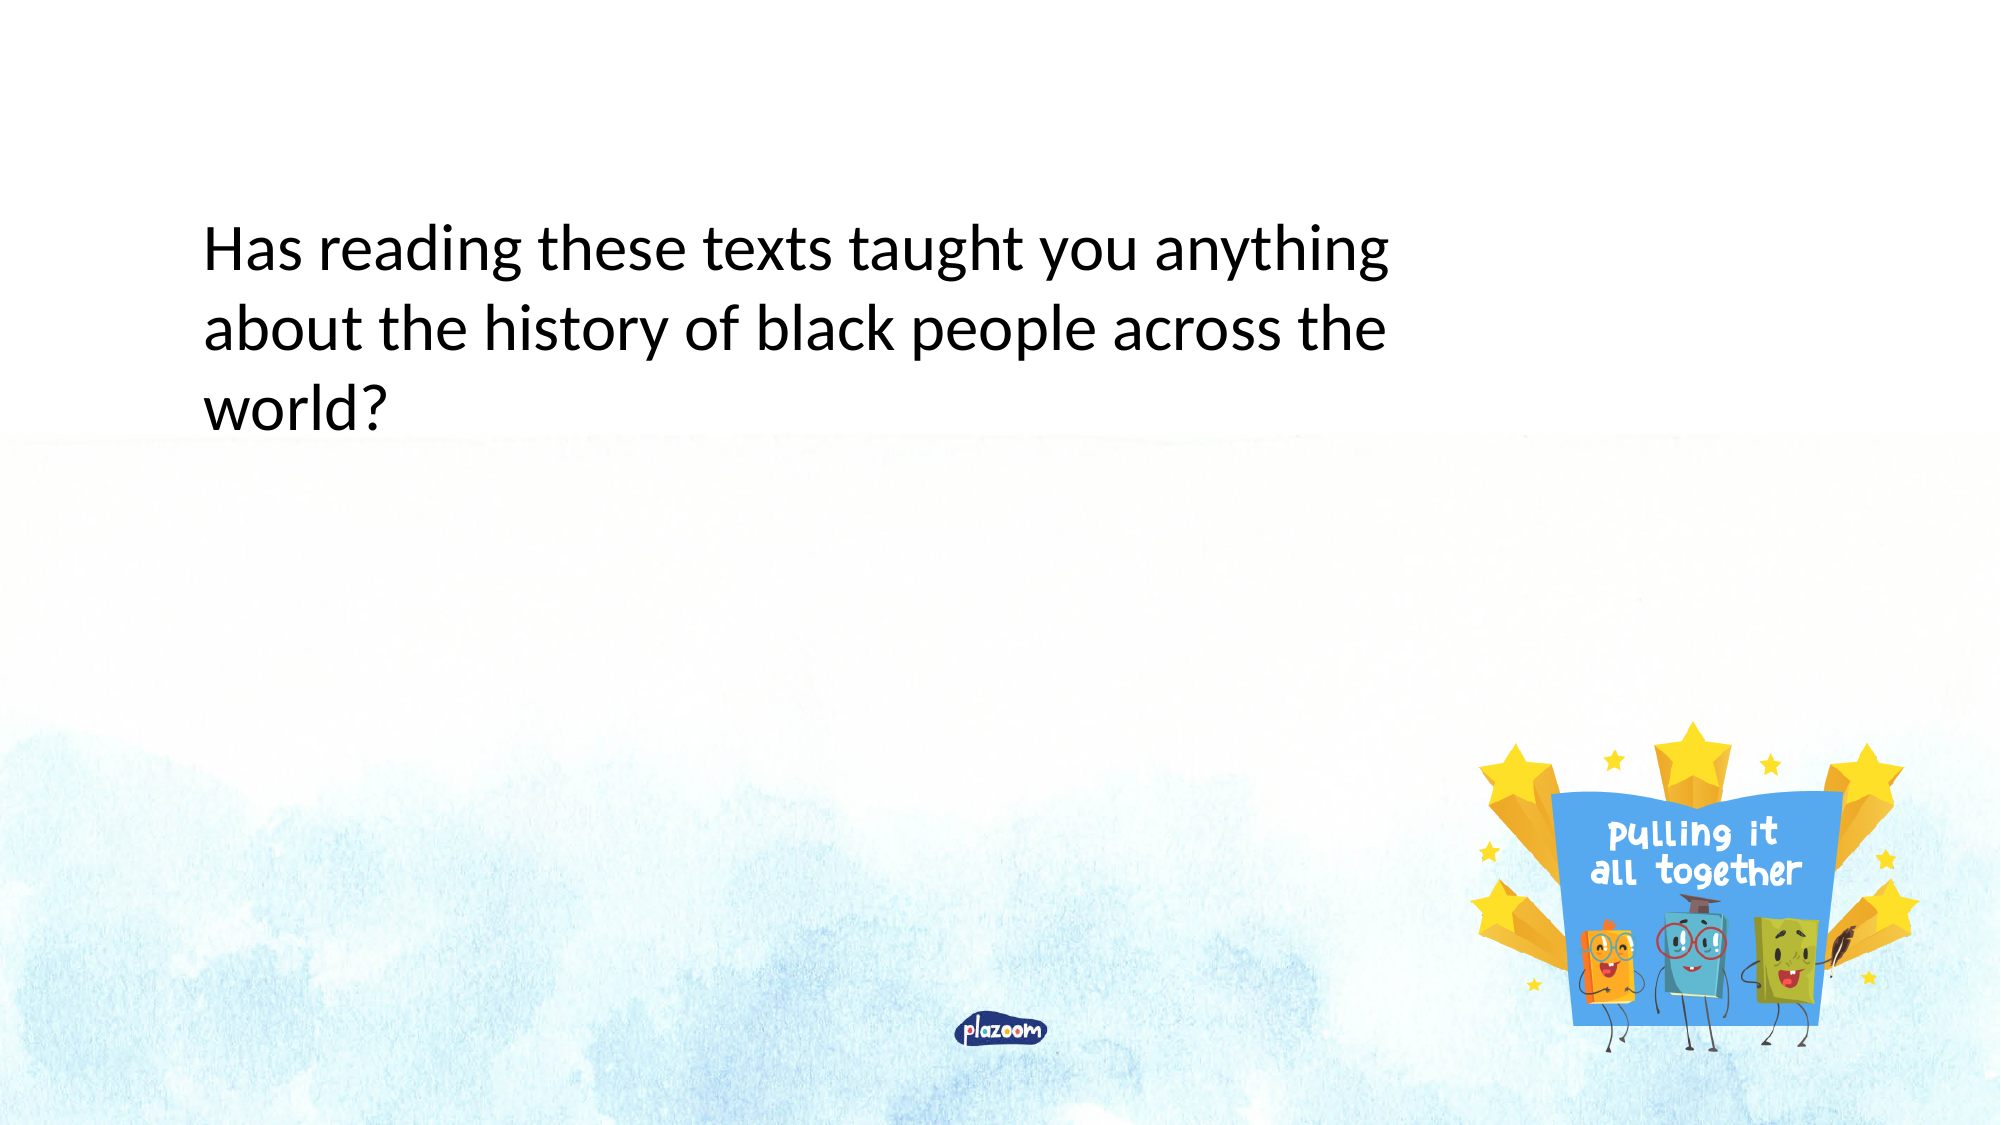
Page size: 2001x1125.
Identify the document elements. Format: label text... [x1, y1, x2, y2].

picture [0, 0, 2000, 1125]
text_box Has reading these texts taught you anything about the history of black people across the world? [189, 196, 1559, 452]
